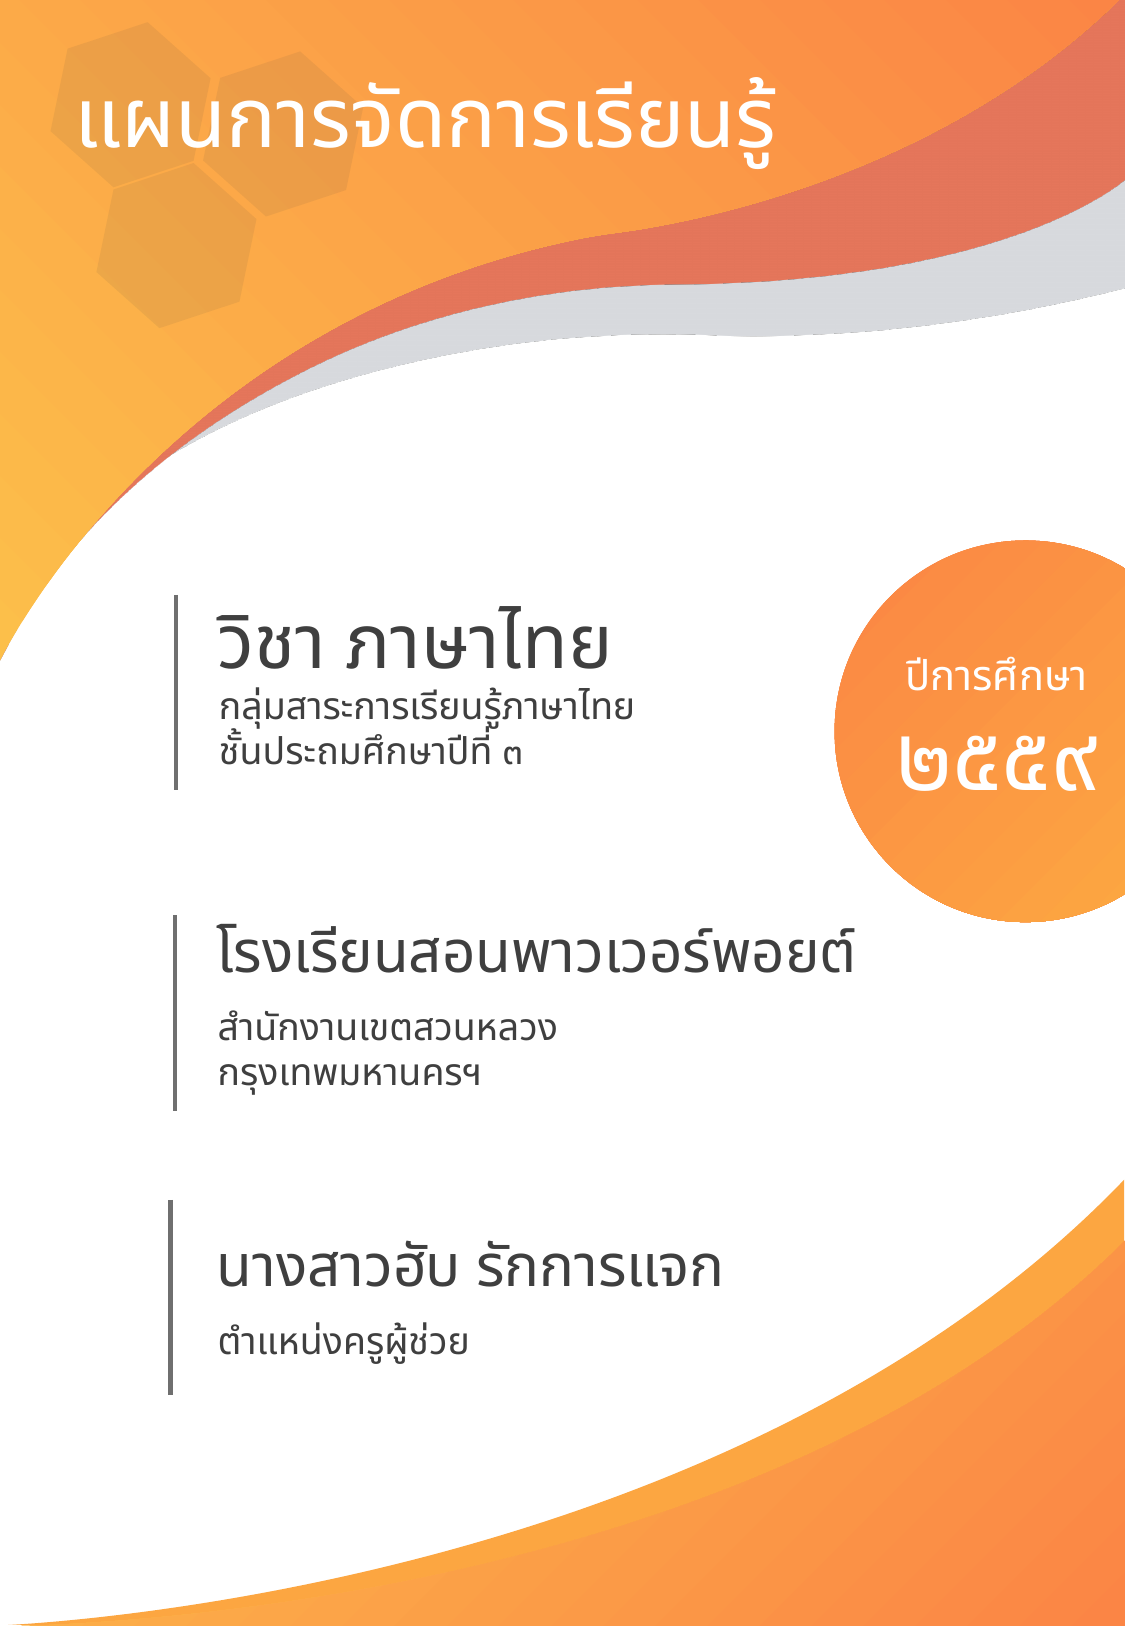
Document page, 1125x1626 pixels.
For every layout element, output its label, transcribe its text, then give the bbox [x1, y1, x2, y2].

text_box ตำแหน่งครูผู้ช่วย [203, 1309, 787, 1369]
text_box [854, 817, 1125, 906]
text_box นางสาวฮับ รักการแจก [201, 1221, 817, 1306]
text_box โรงเรียนสอนพาวเวอร์พอยต์ [201, 906, 1125, 992]
text_box [49, 1240, 1125, 1625]
text_box กลุ่มสาระการเรียนรู้ภาษาไทย ชั้นประถมศึกษาปีที่ ๓ [204, 674, 788, 780]
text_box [50, 22, 363, 328]
text_box สำนักงานเขตสวนหลวง กรุงเทพมหานครฯ [203, 995, 787, 1100]
picture [0, 0, 1125, 661]
text_box วิชา ภาษาไทย [203, 661, 787, 692]
text_box [8, 1179, 1125, 1625]
text_box ปีการศึกษา ๒๕๕๙ [813, 661, 1125, 817]
